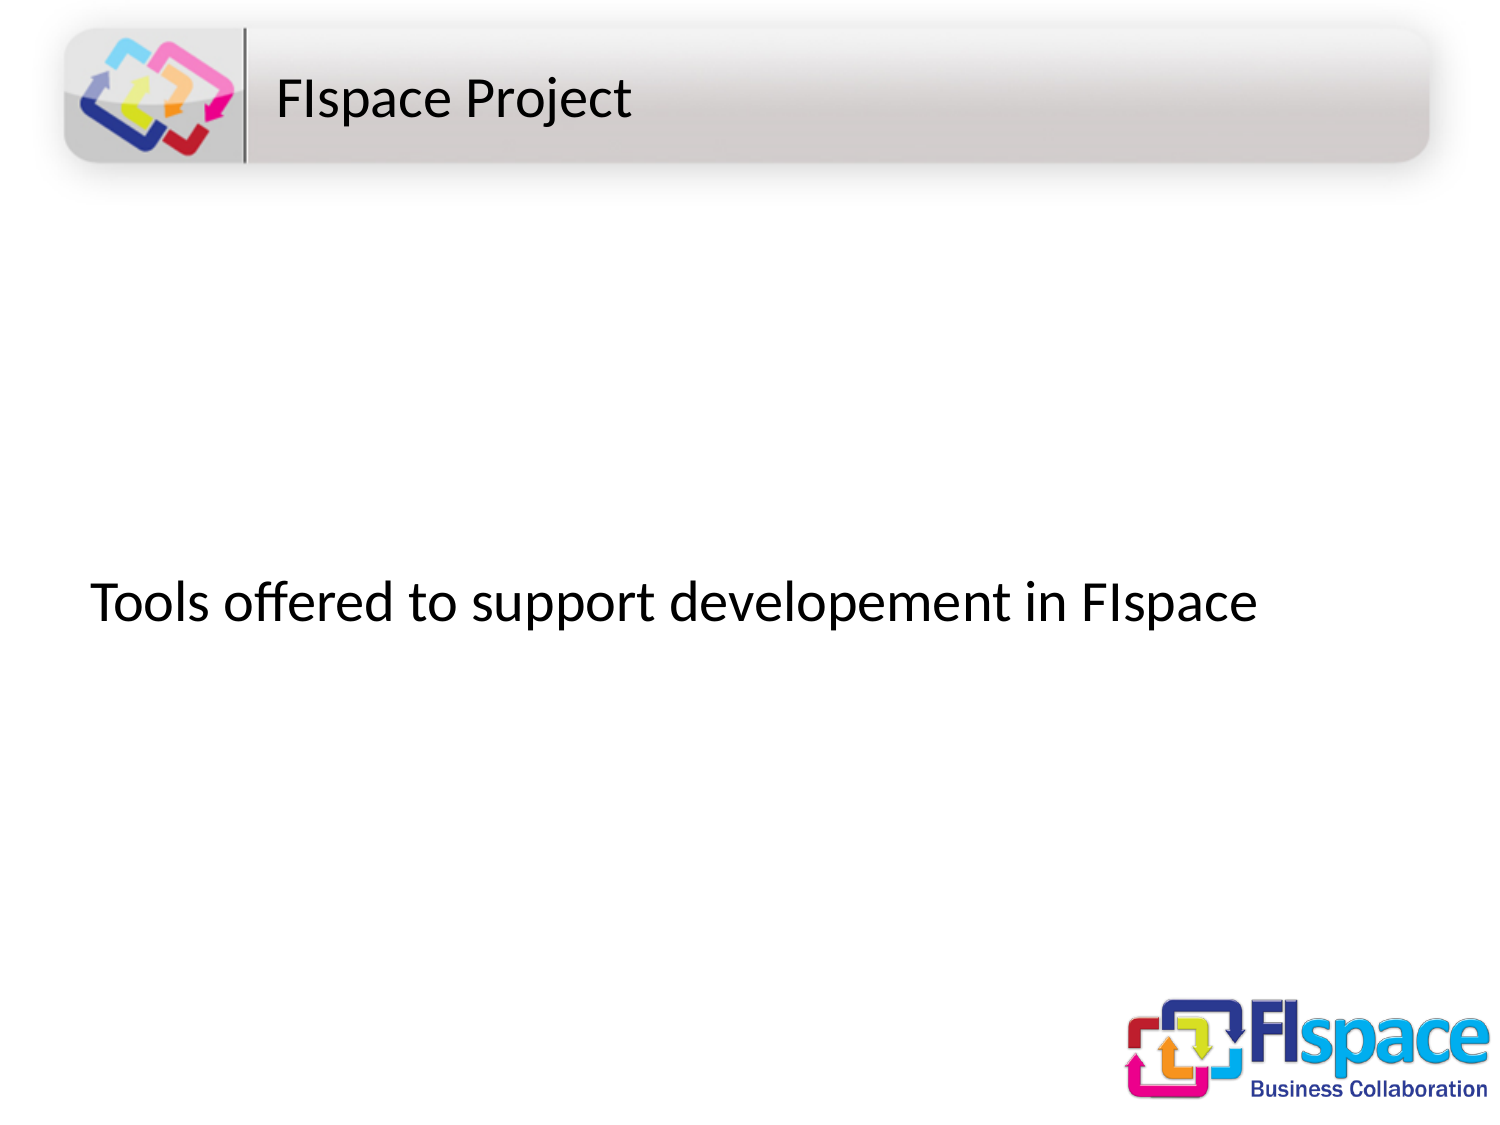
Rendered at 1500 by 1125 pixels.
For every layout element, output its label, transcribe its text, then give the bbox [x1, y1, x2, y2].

picture [0, 0, 1500, 253]
title FIspace Project [261, 39, 1401, 149]
list Tools offered to support developement in FIspace [75, 208, 1425, 988]
picture [1118, 993, 1496, 1101]
